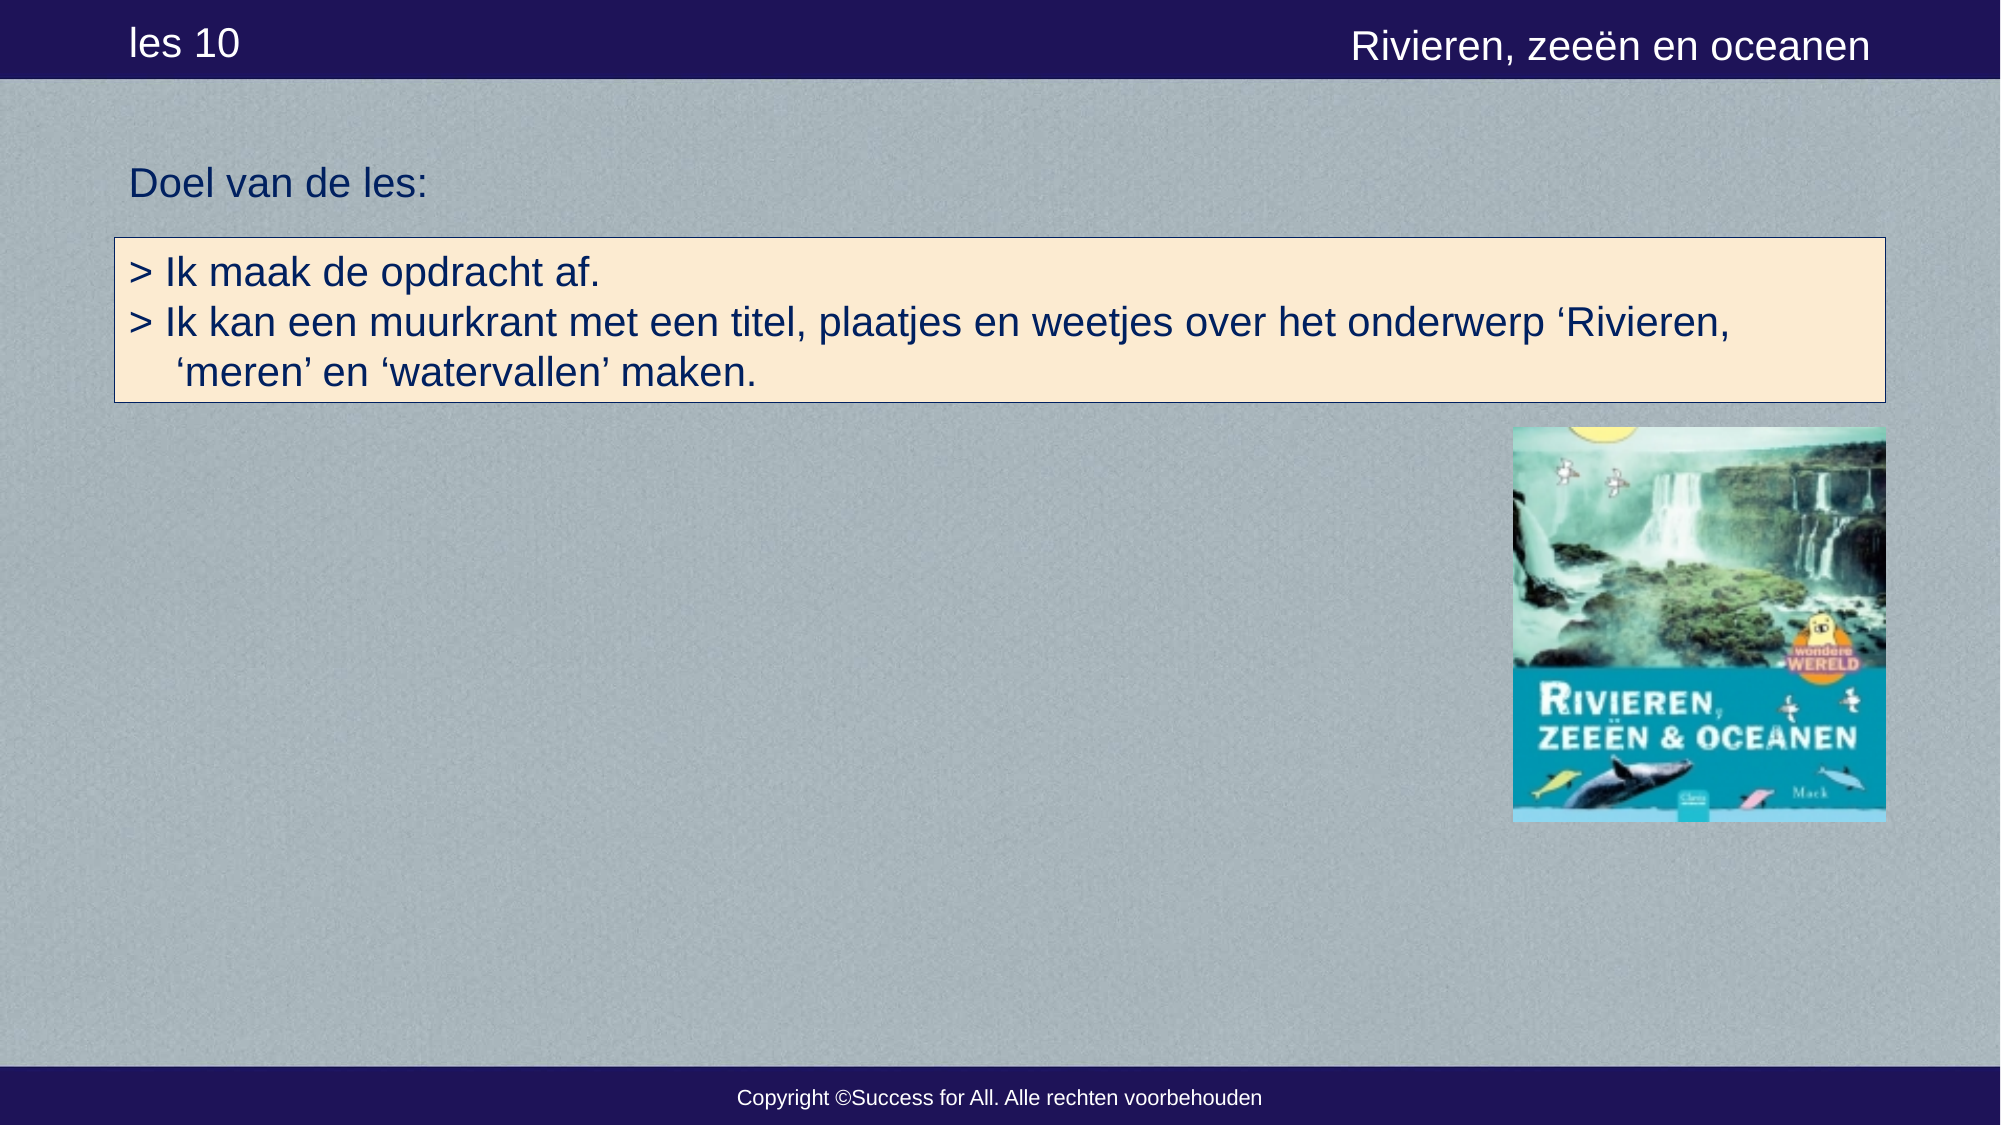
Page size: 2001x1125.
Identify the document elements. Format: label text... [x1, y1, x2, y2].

picture [0, 0, 2001, 1125]
text_box Doel van de les: [113, 148, 1635, 214]
text_box Copyright ©Success for All. Alle rechten voorbehouden [0, 1076, 2000, 1125]
text_box Rivieren, zeeën en oceanen [1000, 11, 1886, 76]
text_box les 10 [114, 8, 354, 73]
text_box > Ik maak de opdracht af. > Ik kan een muurkrant met een titel, plaatjes en weetjes over het onderwerp ‘Rivieren, ‘meren’ en ‘watervallen’ maken. [114, 237, 1886, 403]
